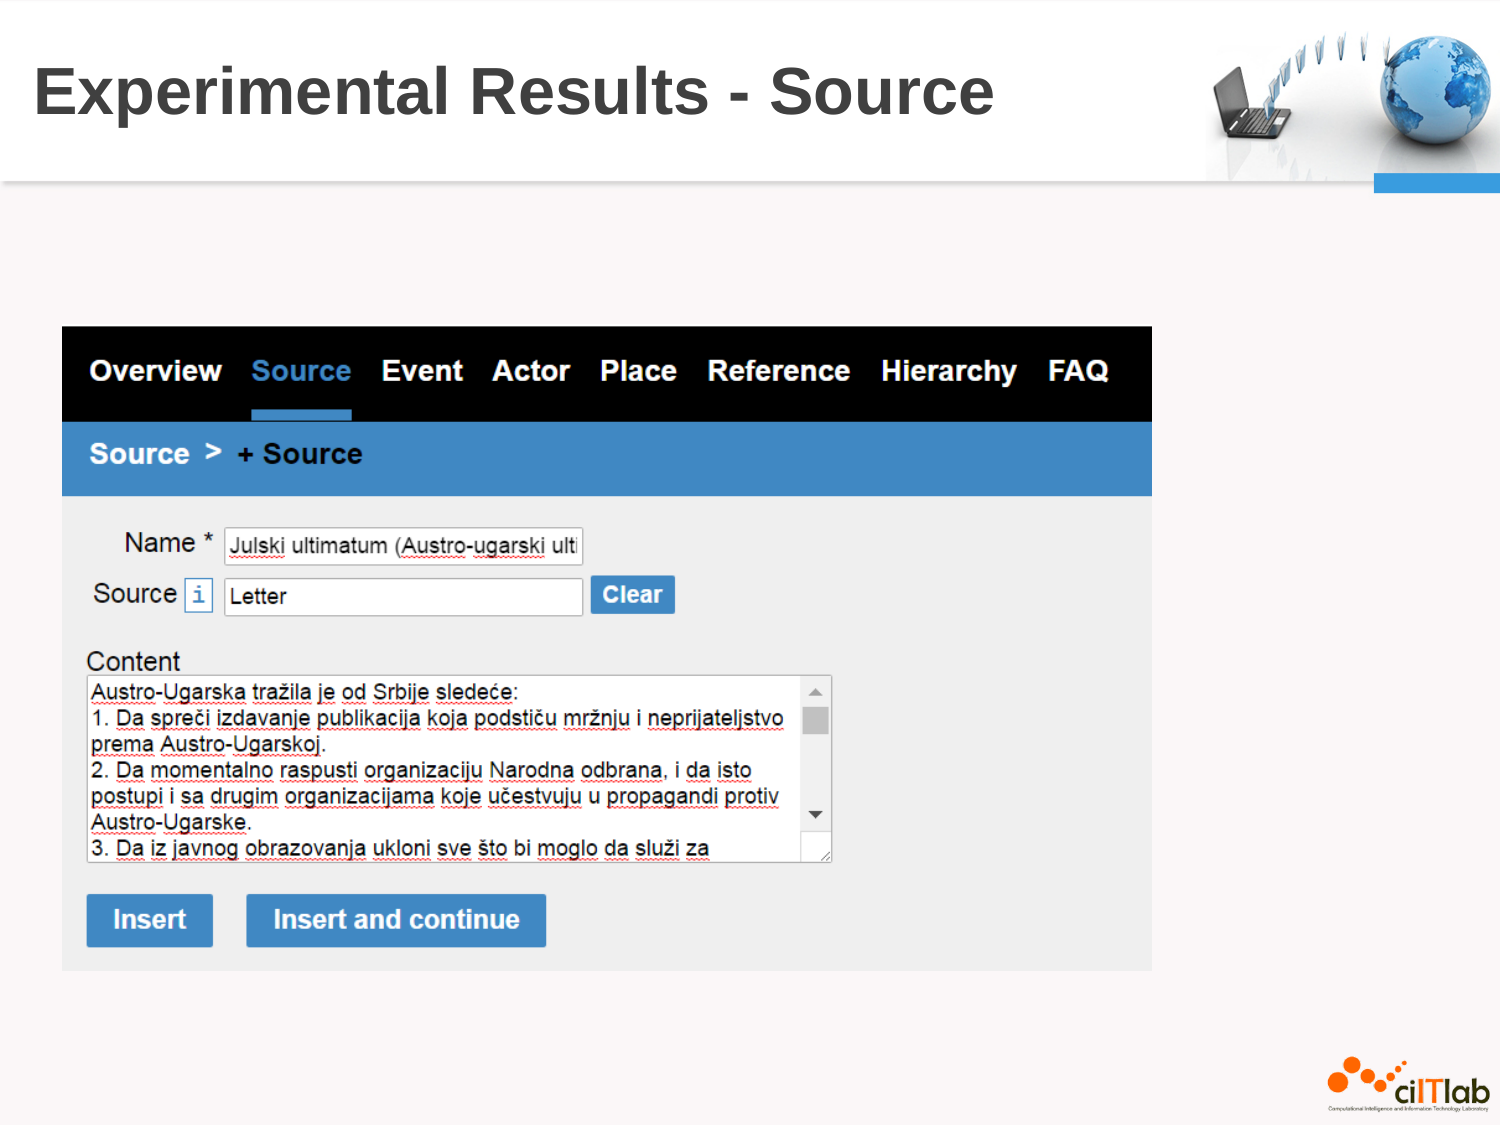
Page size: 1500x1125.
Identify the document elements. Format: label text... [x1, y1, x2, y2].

picture [0, 176, 1500, 1125]
title Experimental Results - Source [0, 0, 1500, 176]
